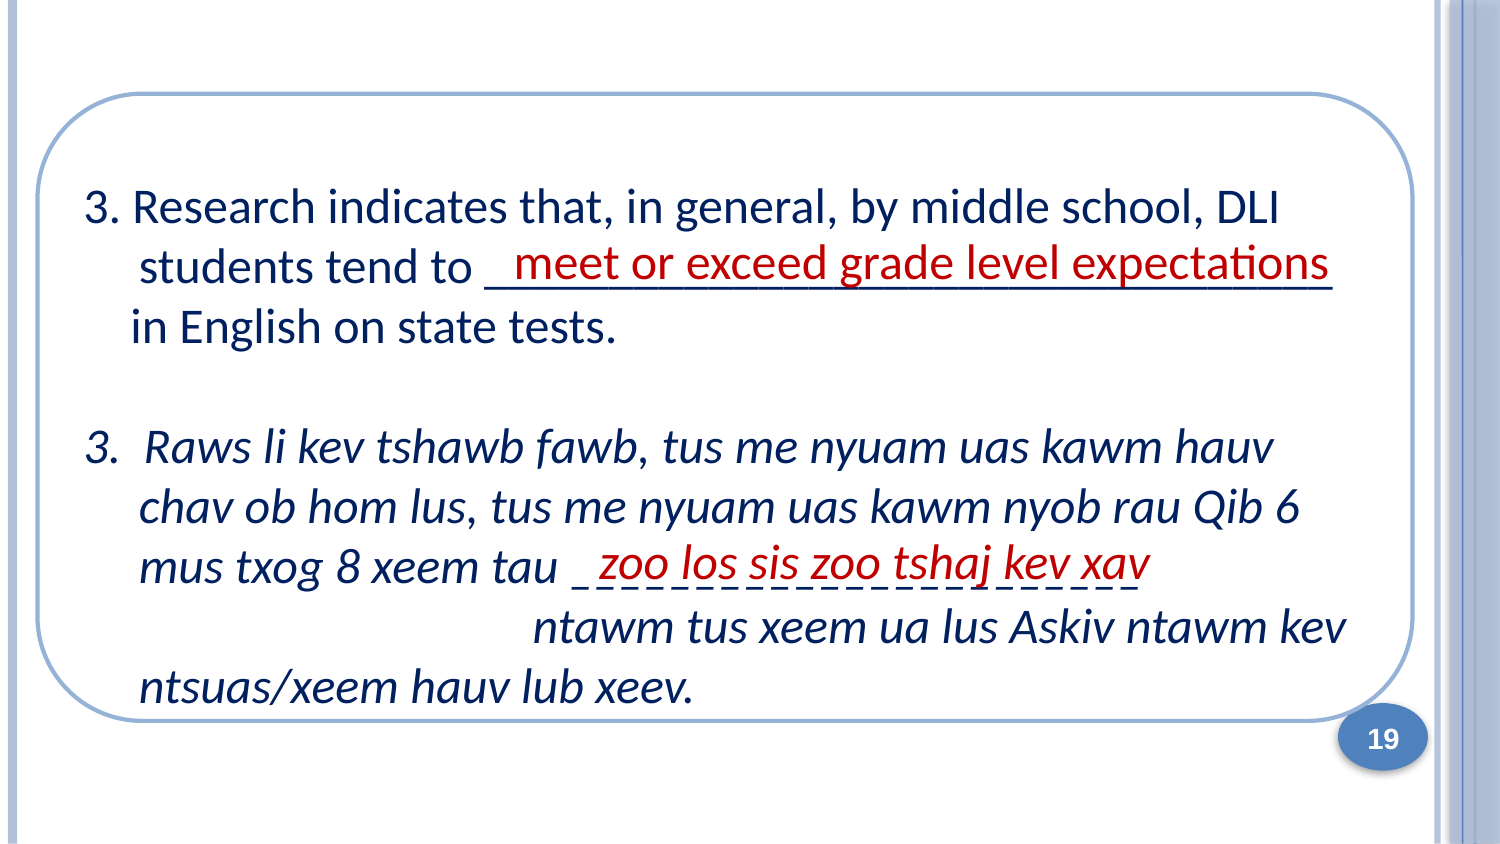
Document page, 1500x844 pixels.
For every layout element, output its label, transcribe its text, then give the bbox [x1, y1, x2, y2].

slide_number 19 [1375, 705, 1434, 770]
text_box . Research shows that all DLI children – regdless of home language –_______. La investigación muestra que todos los niños de DLI, independientemente del idioma que se hable en casa, _______. . Research shows that all DLI children – regardless of home language –_______. La investigación muestra que todos los niños de DLI, independientemente del idioma que se hable en casa, _______. [35, 91, 1415, 700]
text_box meet or exceed grade level expectations [498, 221, 1345, 297]
text_box zoo los sis zoo tshaj kev xav [584, 521, 1165, 597]
text_box 3. Research indicates that, in general, by middle school, DLI students tend to __________________________________ in English on state tests. 3. Raws li kev tshawb fawb, tus me nyuam uas kawm hauv chav ob hom lus, tus me nyuam uas kawm nyob rau Qib 6 mus txog 8 xeem tau _______________________ ntawm tus xeem ua lus Askiv ntawm kev ntsuas/xeem hauv lub xeev. [68, 166, 1375, 844]
